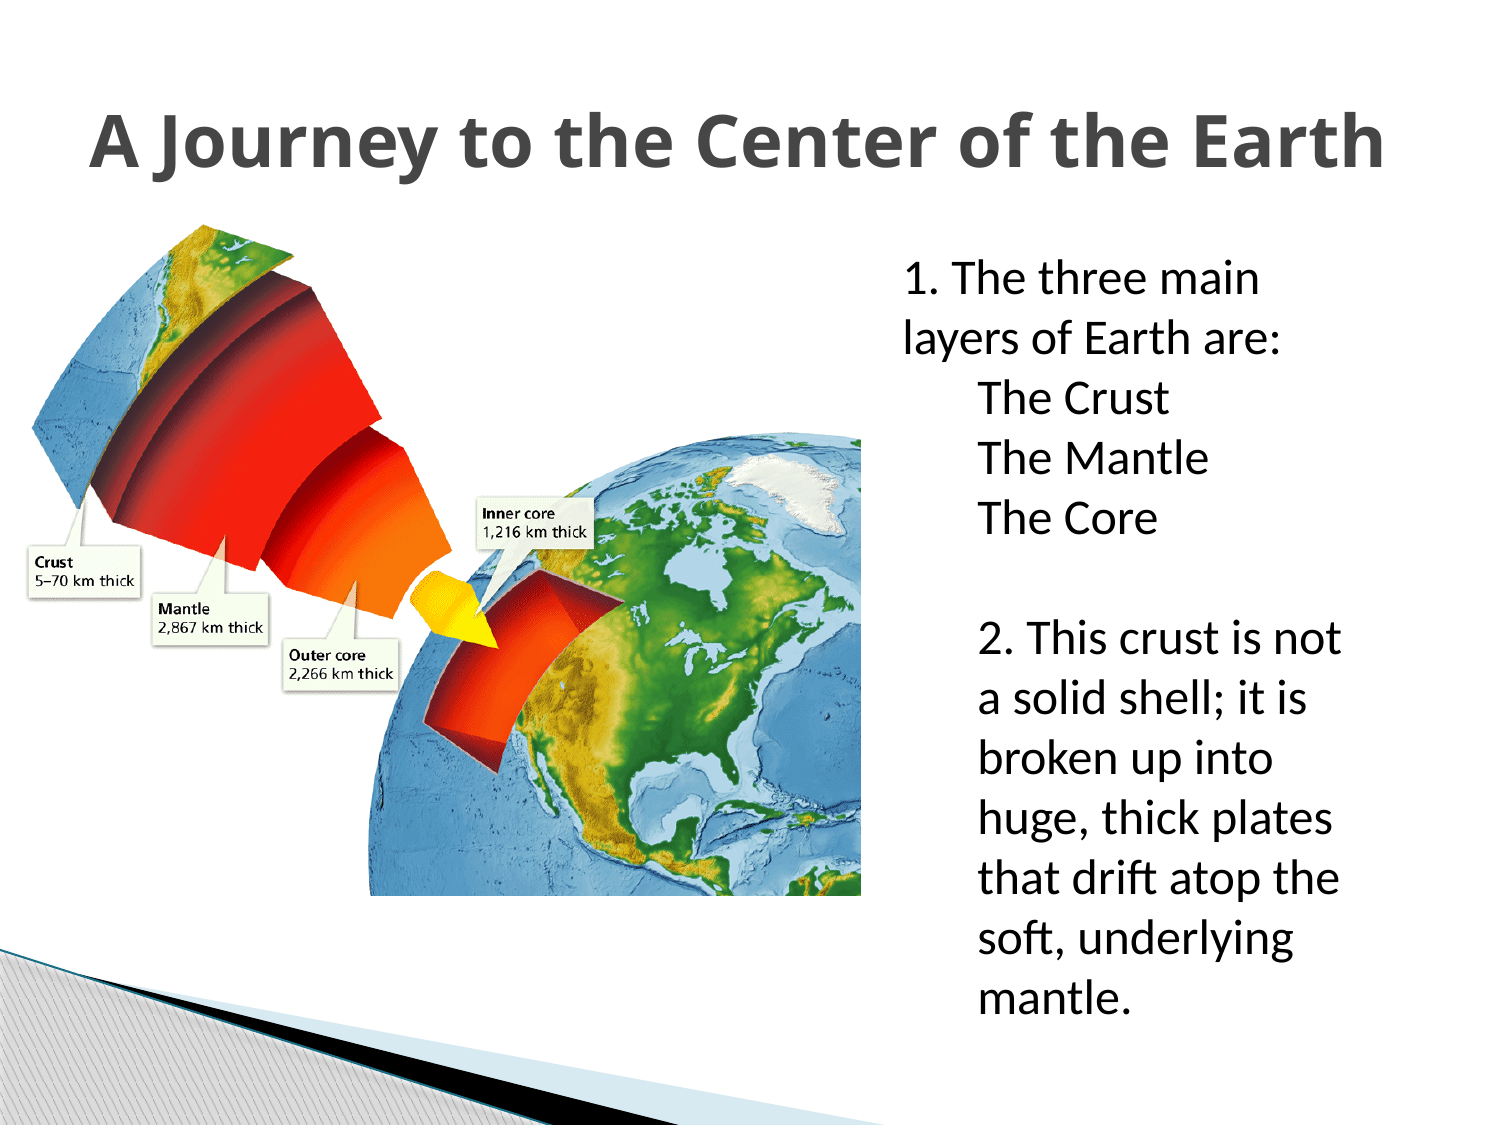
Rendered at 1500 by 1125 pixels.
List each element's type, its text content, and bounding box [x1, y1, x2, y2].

picture [24, 224, 861, 896]
text_box 1. The three main layers of Earth are: The Crust The Mantle The Core 2. This crust is not a solid shell; it is broken up into huge, thick plates that drift atop the soft, underlying mantle. [887, 237, 1375, 1033]
title A Journey to the Center of the Earth [75, 45, 1425, 233]
